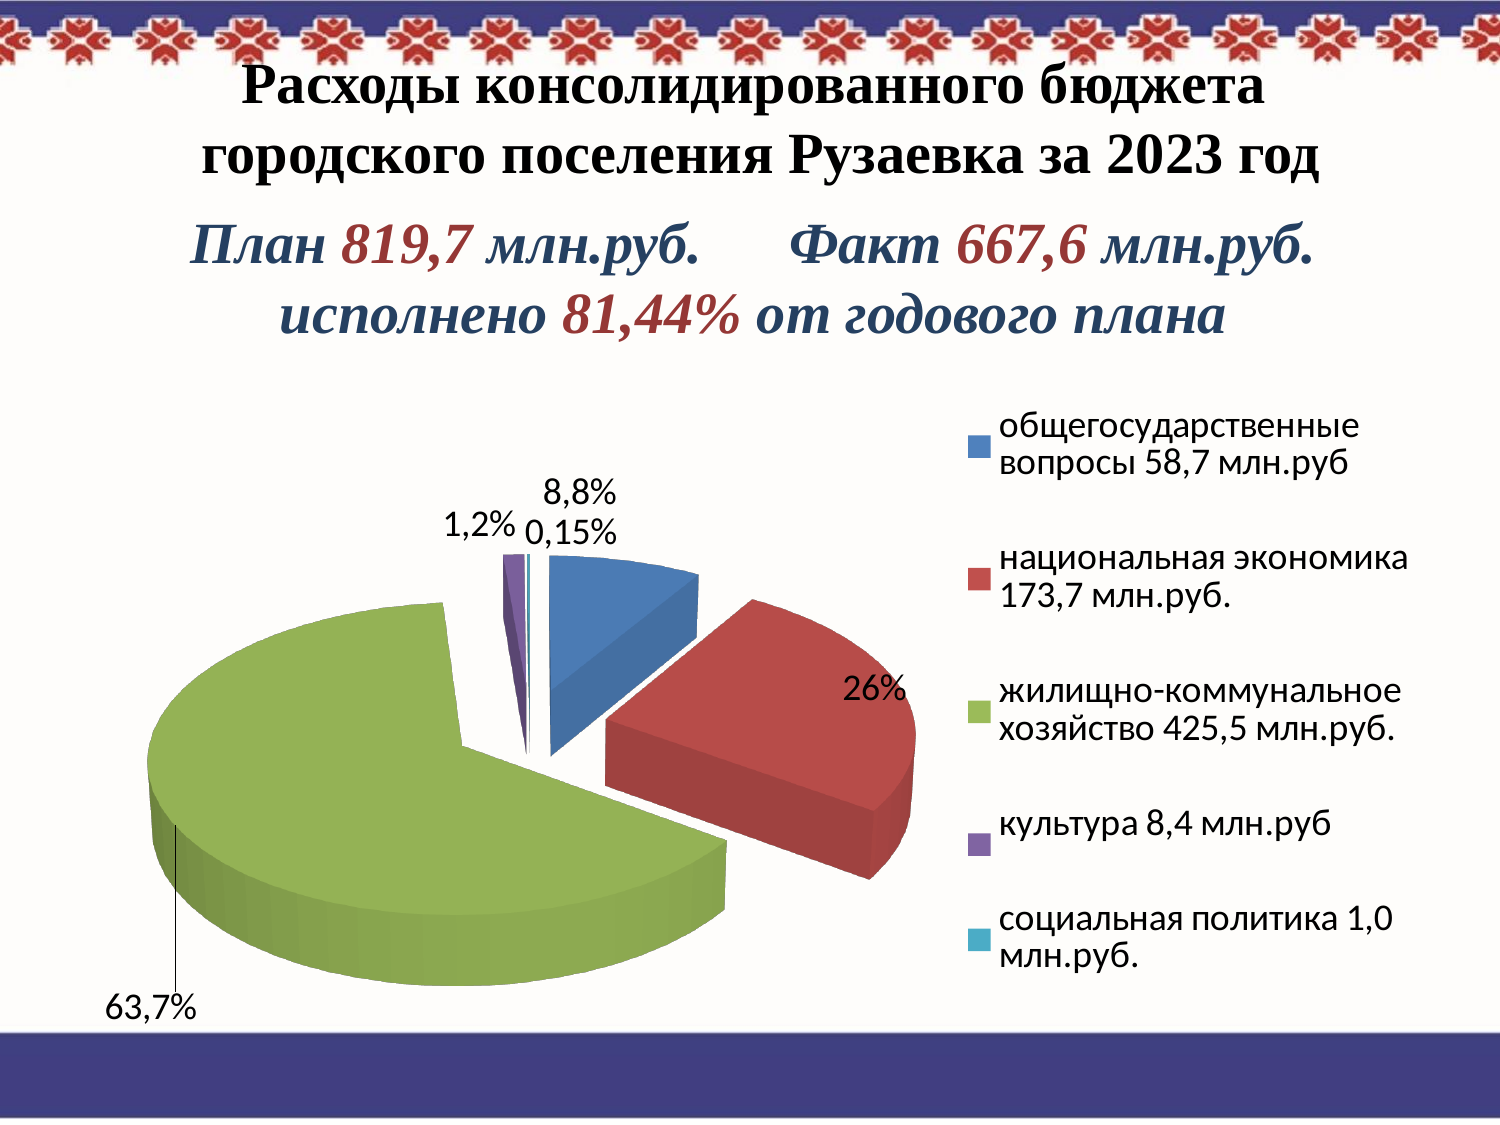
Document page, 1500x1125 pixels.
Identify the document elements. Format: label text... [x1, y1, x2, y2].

picture [0, 0, 1500, 1125]
chart [74, 337, 1426, 1095]
title Расходы консолидированного бюджета городского поселения Рузаевка за 2023 год План 819,7 млн.руб. Факт 667,6 млн.руб. исполнено 81,44% от годового плана [3, 66, 1500, 254]
